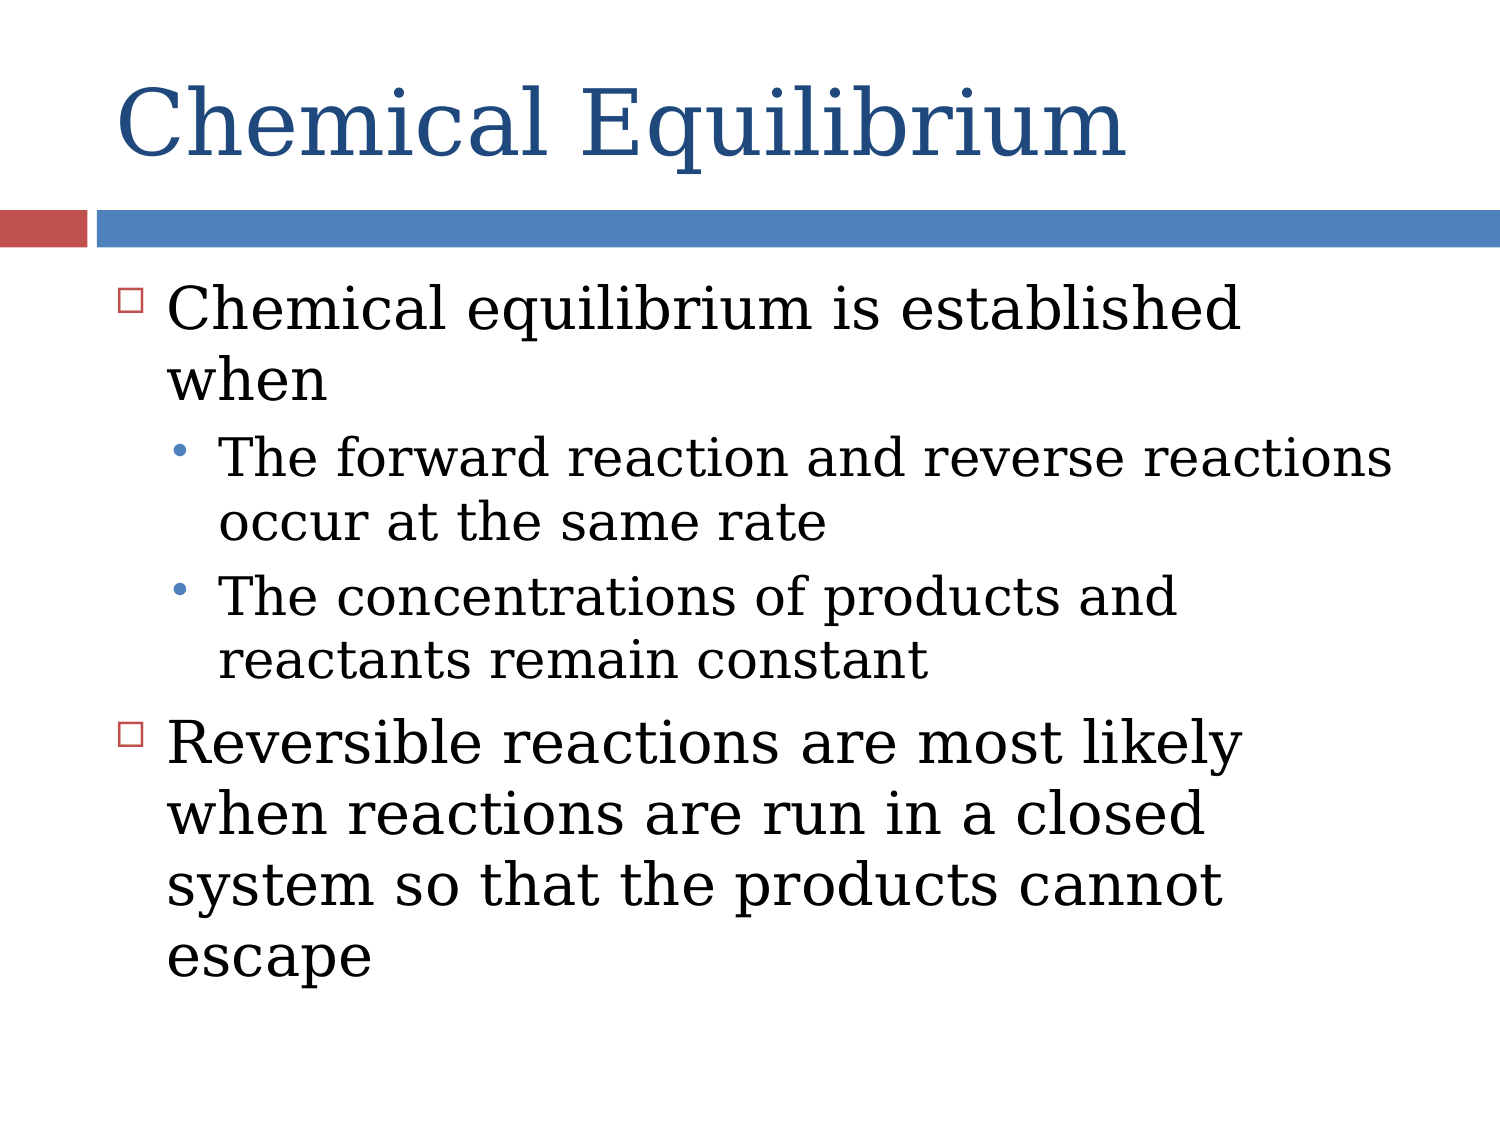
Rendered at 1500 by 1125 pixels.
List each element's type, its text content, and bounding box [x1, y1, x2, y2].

title Chemical Equilibrium [100, 37, 1438, 200]
list Chemical equilibrium is established when The forward reaction and reverse reactions occur at the same rate The concentrations of products and reactants remain constant Reversible reactions are most likely when reactions are run in a closed system so that the products cannot escape [100, 262, 1438, 1000]
